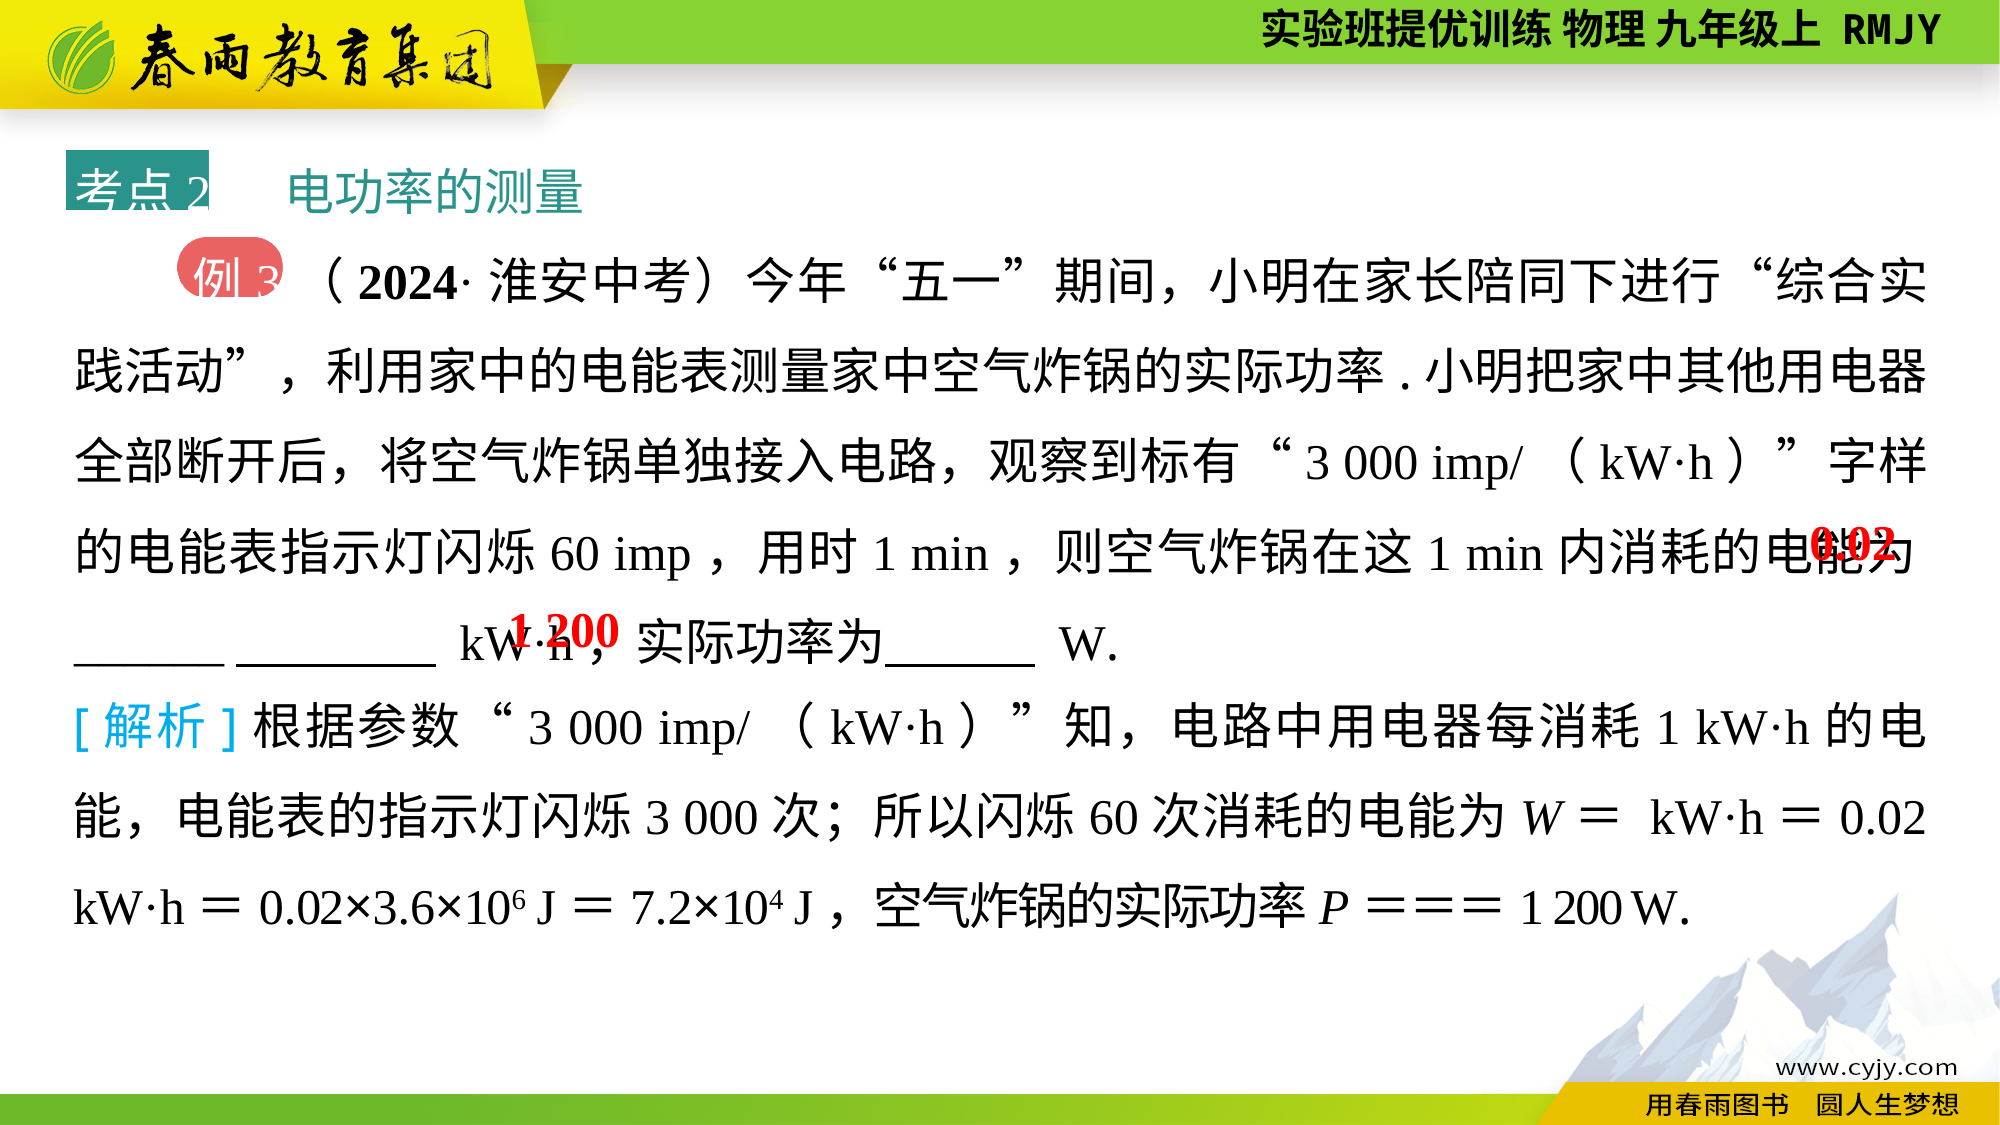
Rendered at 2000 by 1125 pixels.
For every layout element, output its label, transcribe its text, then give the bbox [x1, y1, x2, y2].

text_box 0.02 [1794, 503, 1912, 579]
picture [0, 0, 2000, 1125]
text_box 1 200 [492, 589, 635, 665]
list 考点2 电功率的测量 例3（2024·淮安中考）今年“五一”期间，小明在家长陪同下进行“综合实践活动”，利用家中的电能表测量家中空气炸锅的实际功率.小明把家中其他用电器全部断开后，将空气炸锅单独接入电路，观察到标有“3 000 imp/（kW·h）”字样的电能表指示灯闪烁60 imp，用时1 min，则空气炸锅在这1 min内消耗的电能为______ kW·h，实际功率为 W. [59, 122, 1944, 672]
